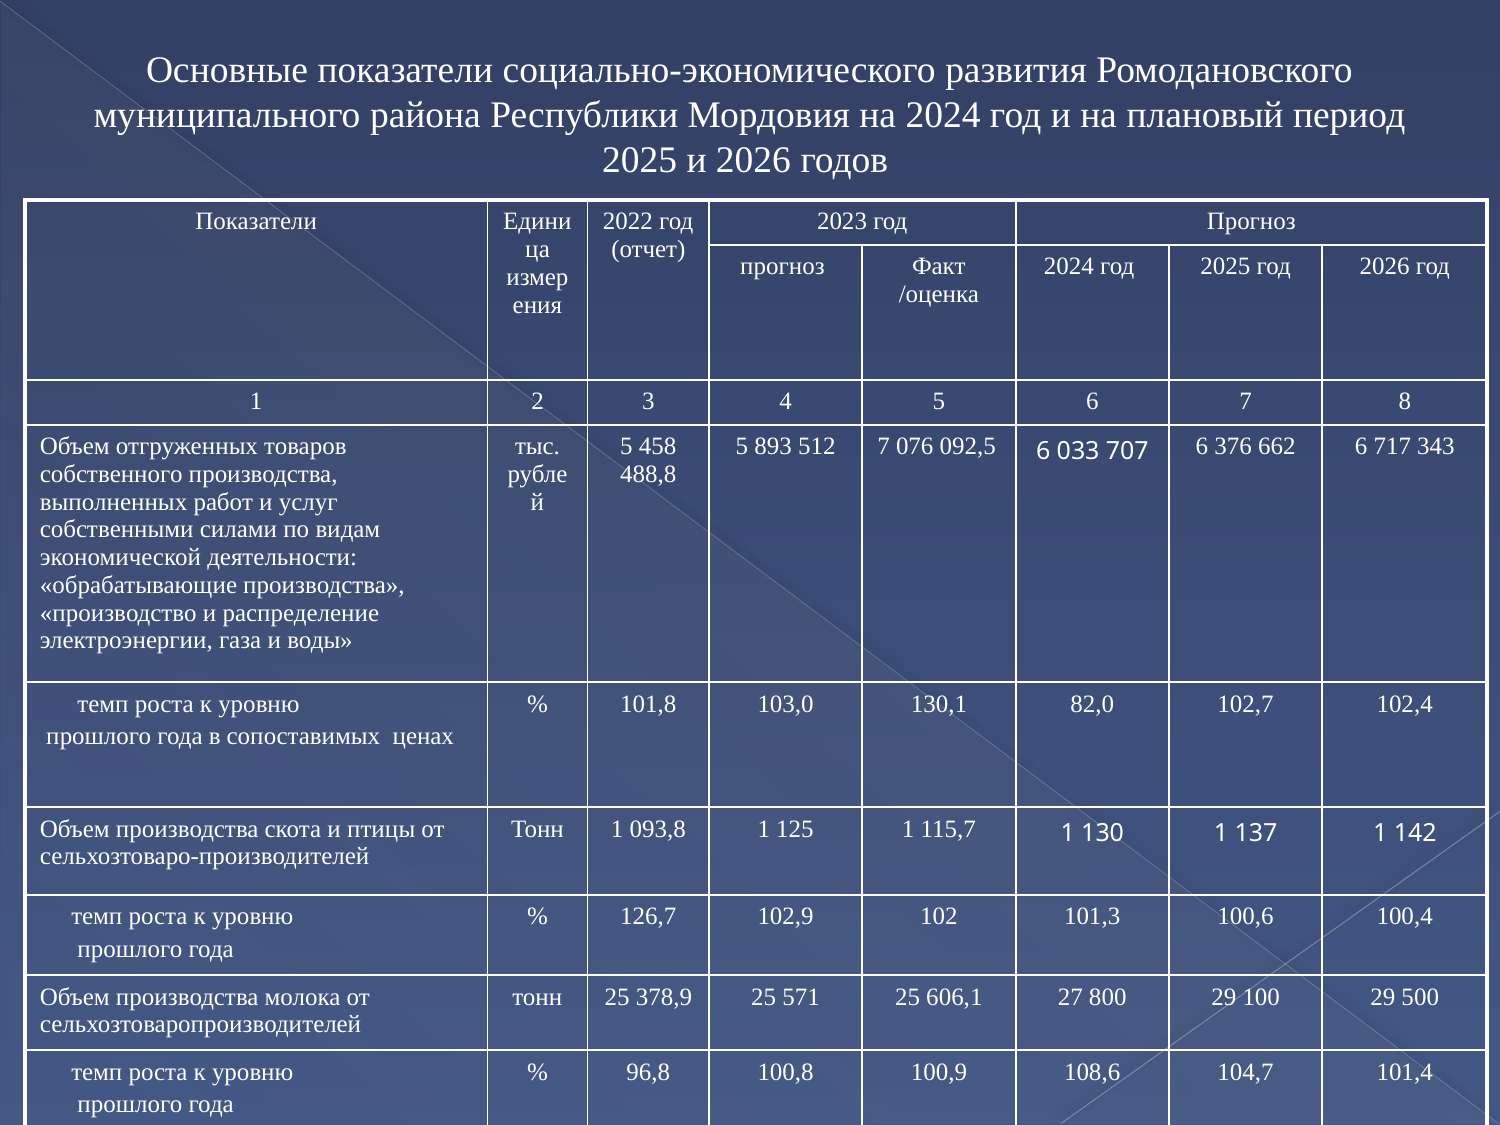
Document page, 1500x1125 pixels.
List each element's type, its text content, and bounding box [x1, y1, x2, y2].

table_cell Объем производства скота и птицы от сельхозтоваро-производителей [27, 808, 487, 894]
table_cell 25 378,9 [588, 976, 708, 1049]
table_cell 100,9 [863, 1051, 1015, 1125]
table_cell Объем отгруженных товаров собственного производства, выполненных работ и услуг собственными силами по видам экономической деятельности: «обрабатывающие производства», «производство и распределение электроэнергии, газа и воды» [27, 426, 487, 681]
table_cell 108,6 [1017, 1051, 1168, 1125]
table_cell % [488, 1051, 587, 1125]
table_cell 6 376 662 [1170, 426, 1321, 681]
table_header 2022 год (отчет) [588, 202, 708, 379]
table_cell 29 100 [1170, 976, 1321, 1049]
table_cell 6 [1017, 381, 1168, 424]
table_cell тыс. рублей [488, 426, 587, 681]
table_cell 1 142 [1323, 808, 1485, 894]
table_cell 82,0 [1017, 683, 1168, 806]
table_cell 2 [488, 381, 587, 424]
table_cell Факт /оценка [863, 246, 1015, 379]
table_cell 102,4 [1323, 683, 1485, 806]
table_cell 101,3 [1017, 896, 1168, 974]
table_cell 1 125 [710, 808, 861, 894]
table_cell 1 [27, 381, 487, 424]
table_cell темп роста к уровню прошлого года [27, 1051, 487, 1125]
table_cell 100,8 [710, 1051, 861, 1125]
table_cell % [488, 896, 587, 974]
table_cell Тонн [488, 808, 587, 894]
table_cell 29 500 [1323, 976, 1485, 1049]
table_cell 5 893 512 [710, 426, 861, 681]
table_cell 27 800 [1017, 976, 1168, 1049]
table_cell 5 458 488,8 [588, 426, 708, 681]
table_cell 1 130 [1017, 808, 1168, 894]
table_cell 25 606,1 [863, 976, 1015, 1049]
table_cell 2024 год [1017, 246, 1168, 379]
table_cell 2025 год [1170, 246, 1321, 379]
table_cell 101,4 [1323, 1051, 1485, 1125]
table_cell 5 [863, 381, 1015, 424]
table_cell 102,9 [710, 896, 861, 974]
table_cell темп роста к уровню прошлого года в сопоставимых ценах [27, 683, 487, 806]
table_cell 126,7 [588, 896, 708, 974]
table_cell 104,7 [1170, 1051, 1321, 1125]
table_cell 102 [863, 896, 1015, 974]
table_header Единица измерения [488, 202, 587, 379]
table_cell 6 717 343 [1323, 426, 1485, 681]
table_cell 103,0 [710, 683, 861, 806]
table_cell 101,8 [588, 683, 708, 806]
table_cell Объем производства молока от сельхозтоваропроизводителей [27, 976, 487, 1049]
table_cell 1 115,7 [863, 808, 1015, 894]
table_cell 96,8 [588, 1051, 708, 1125]
text_box Основные показатели социально-экономического развития Ромодановского муниципального района Республики Мордовия на 2024 год и на плановый период 2025 и 2026 годов [62, 37, 1438, 188]
table_cell темп роста к уровню прошлого года [27, 896, 487, 974]
table_cell 100,4 [1323, 896, 1485, 974]
table_cell 3 [588, 381, 708, 424]
table_cell 4 [710, 381, 861, 424]
table_cell 7 [1170, 381, 1321, 424]
table_cell 8 [1323, 381, 1485, 424]
table_cell 2026 год [1323, 246, 1485, 379]
table_cell прогноз [710, 246, 861, 379]
table_header 2023 год [710, 202, 1015, 244]
table_cell 1 093,8 [588, 808, 708, 894]
table_cell тонн [488, 976, 587, 1049]
table_cell % [488, 683, 587, 806]
table_cell 130,1 [863, 683, 1015, 806]
table_cell 100,6 [1170, 896, 1321, 974]
table_cell 1 137 [1170, 808, 1321, 894]
table_cell 25 571 [710, 976, 861, 1049]
table_header Показатели [27, 202, 487, 379]
table_cell 6 033 707 [1017, 426, 1168, 681]
table_cell 102,7 [1170, 683, 1321, 806]
table_header Прогноз [1017, 202, 1485, 244]
table_cell 7 076 092,5 [863, 426, 1015, 681]
